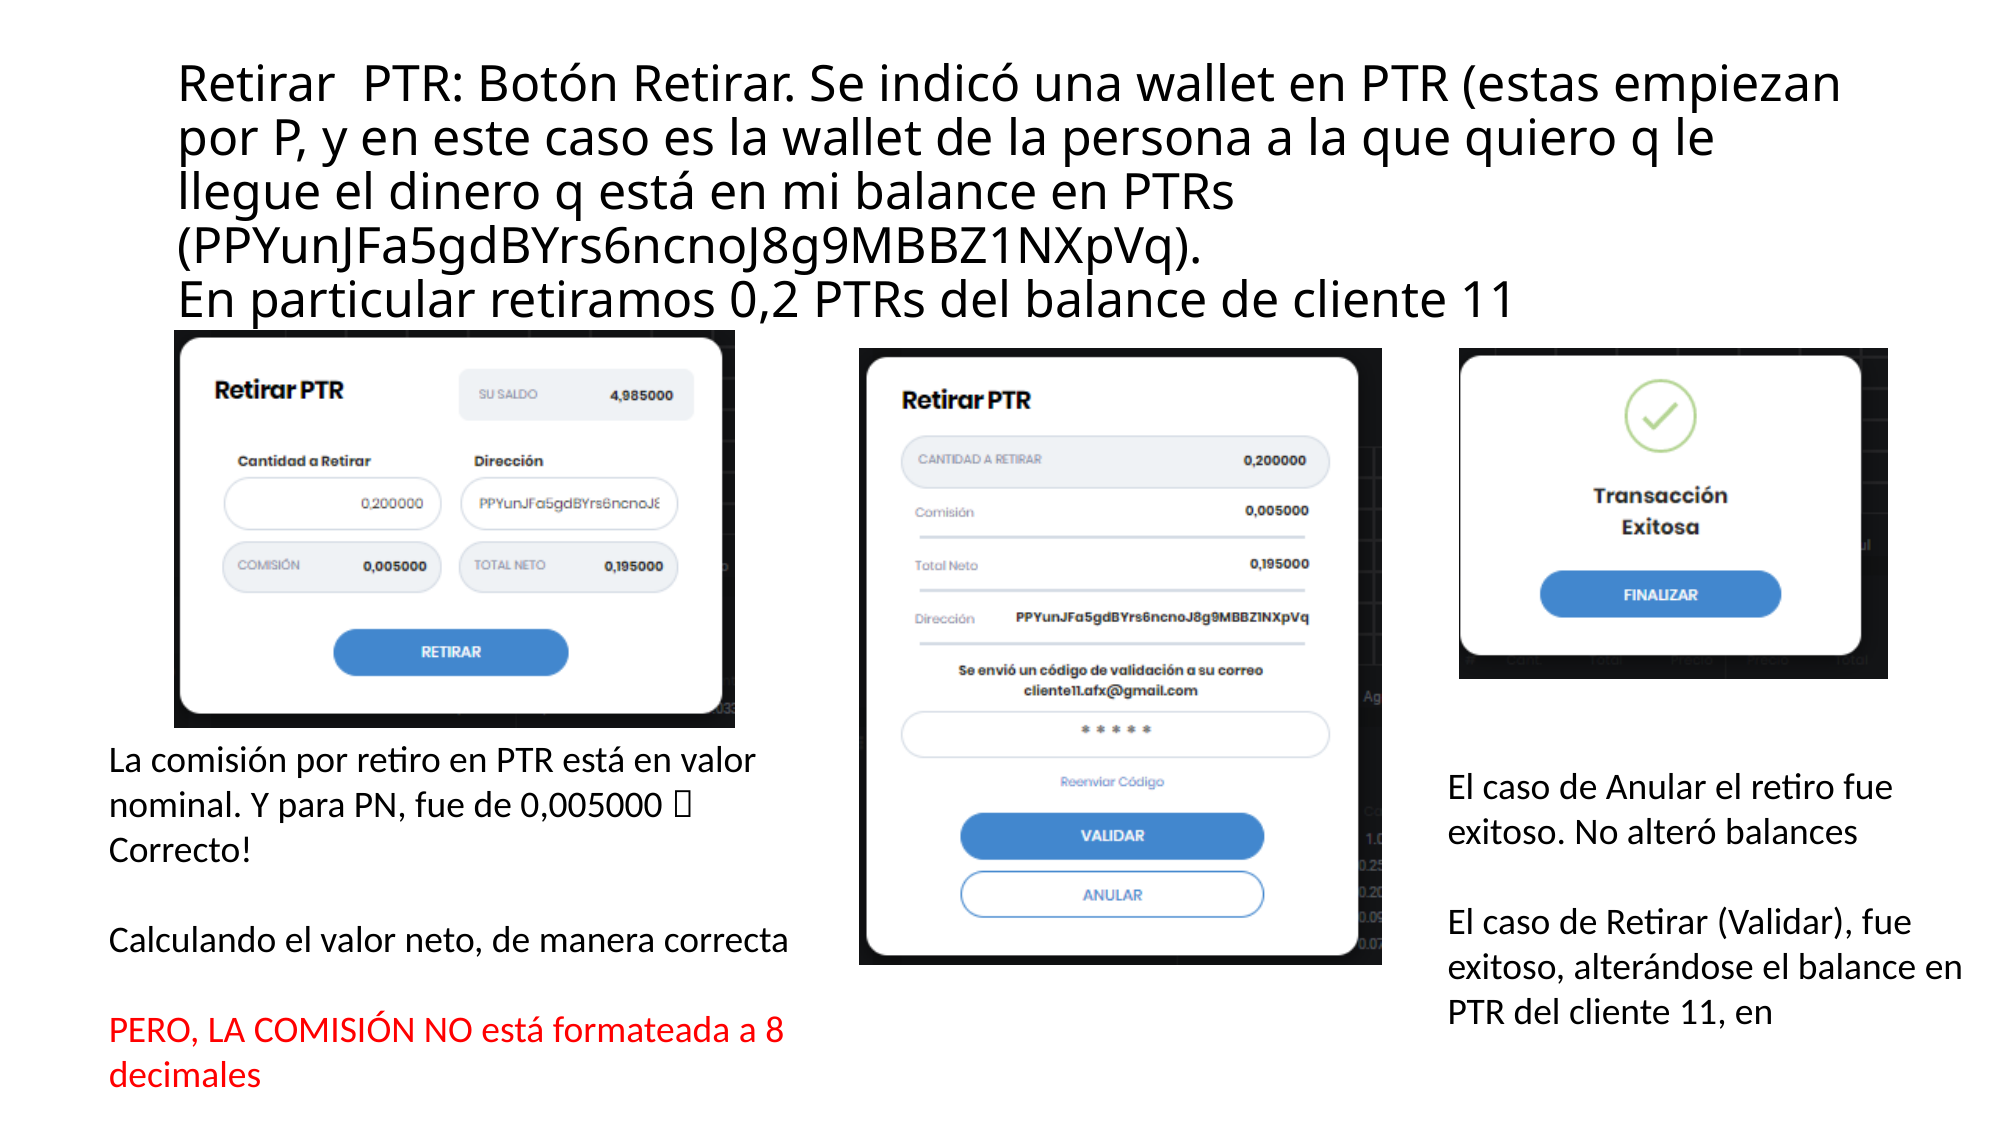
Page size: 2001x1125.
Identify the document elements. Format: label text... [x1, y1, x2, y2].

picture [859, 348, 1382, 965]
text_box Retirar PTR: Botón Retirar. Se indicó una wallet en PTR (estas empiezan por P, y en este caso es la wallet de la persona a la que quiero q le llegue el dinero q está en mi balance en PTRs (PPYunJFa5gdBYrs6ncnoJ8g9MBBZ1NXpVq). En particular retiramos 0,2 PTRs del balance de cliente 11 [162, 84, 1888, 303]
picture [1459, 348, 1888, 679]
text_box El caso de Anular el retiro fue exitoso. No alteró balances El caso de Retirar (Validar), fue exitoso, alterándose el balance en PTR del cliente 11, en [1432, 754, 2000, 1040]
picture [174, 330, 735, 728]
text_box La comisión por retiro en PTR está en valor nominal. Y para PN, fue de 0,005000  Correcto! Calculando el valor neto, de manera correcta PERO, LA COMISIÓN NO está formateada a 8 decimales [93, 727, 815, 1103]
